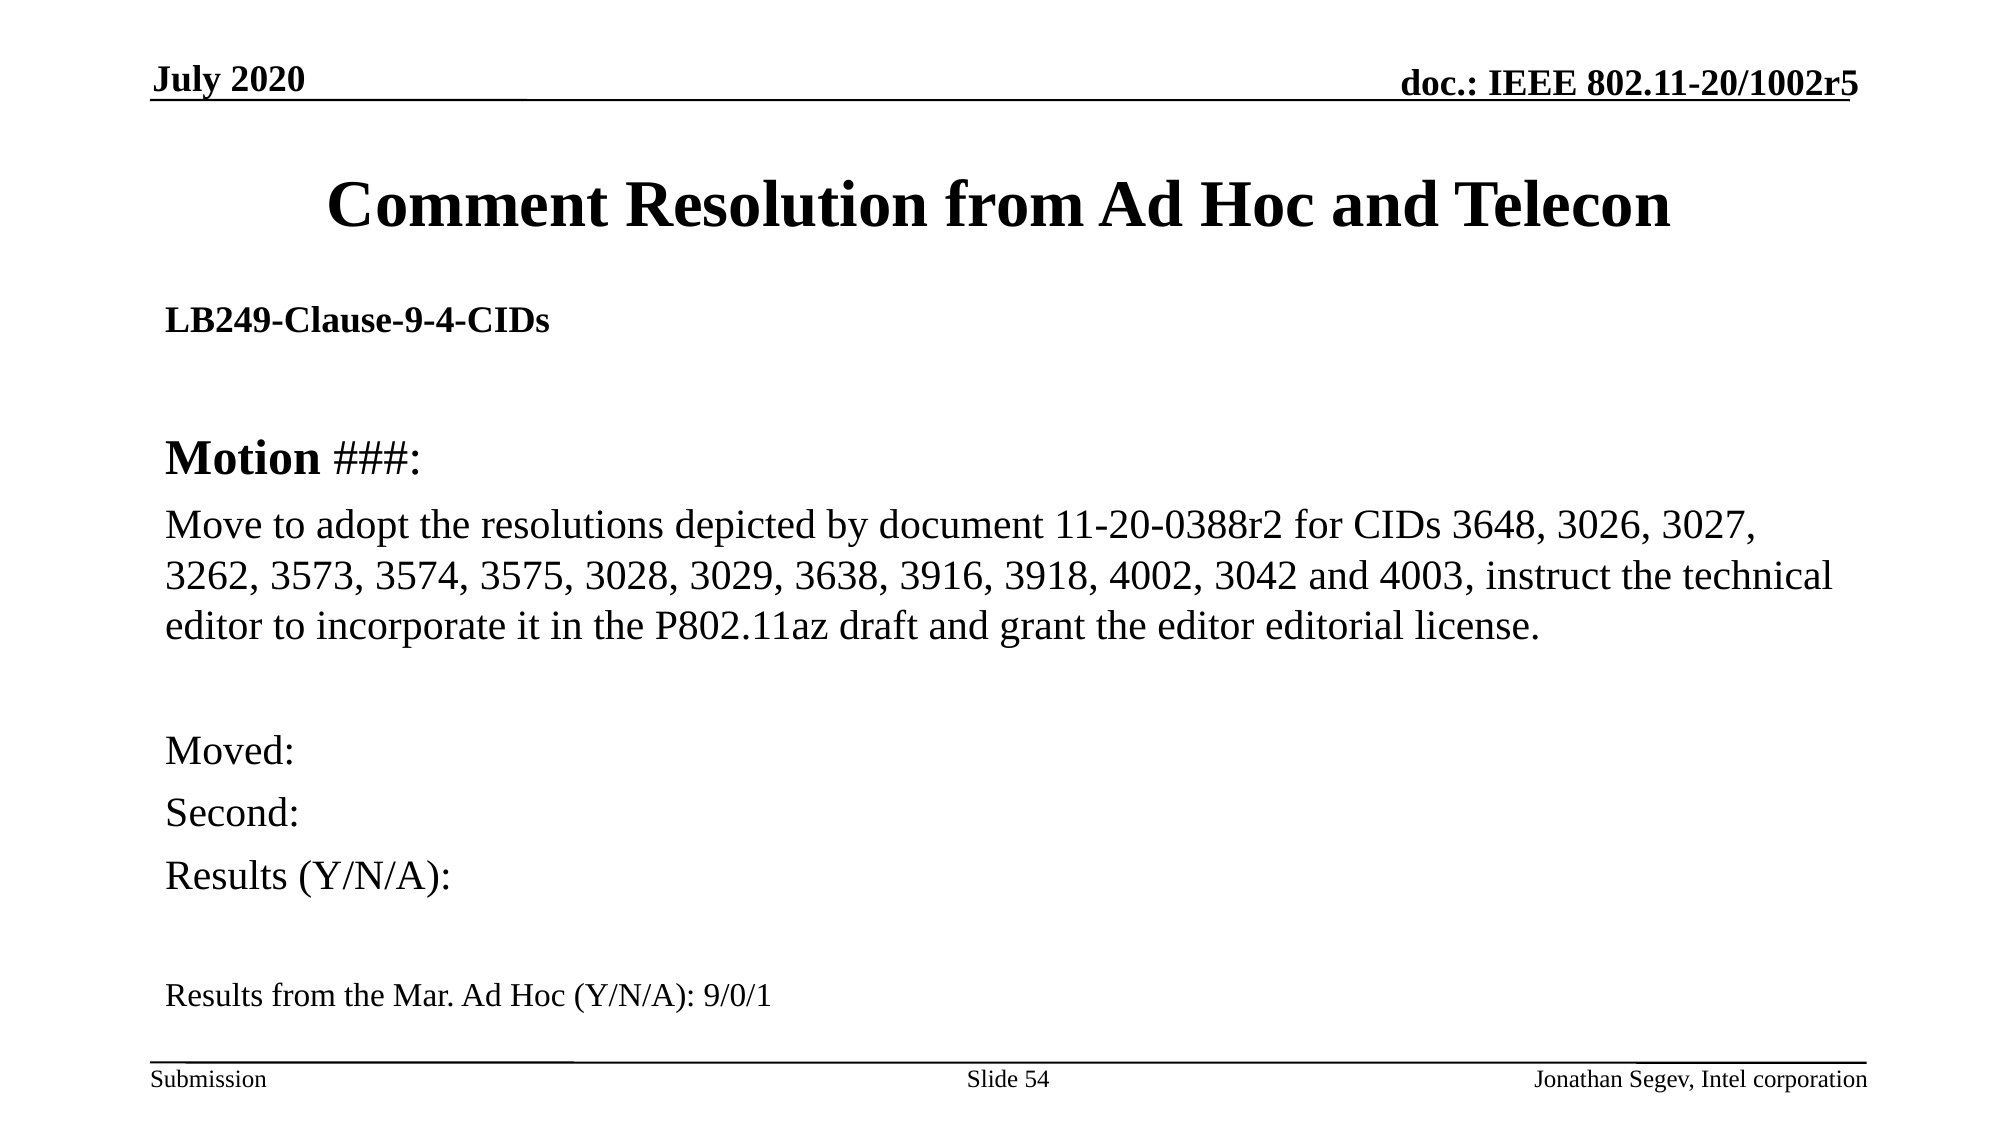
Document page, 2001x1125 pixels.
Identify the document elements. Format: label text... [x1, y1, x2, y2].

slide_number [152, 54, 563, 100]
title Comment Resolution from Ad Hoc and Telecon [149, 112, 1850, 286]
slide_number Slide 54 [950, 1061, 1067, 1123]
list LB249-Clause-9-4-CIDs Motion ###: Move to adopt the resolutions depicted by document 11-20-0388r2 for CIDs 3648, 3026, 3027, 3262, 3573, 3574, 3575, 3028, 3029, 3638, 3916, 3918, 4002, 3042 and 4003, instruct the technical editor to incorporate it in the P802.11az draft and grant the editor editorial license. Moved: Second: Results (Y/N/A): Results from the Mar. Ad Hoc (Y/N/A): 9/0/1 [149, 286, 1850, 1000]
footer Jonathan Segev, Intel corporation [1171, 1061, 1869, 1093]
